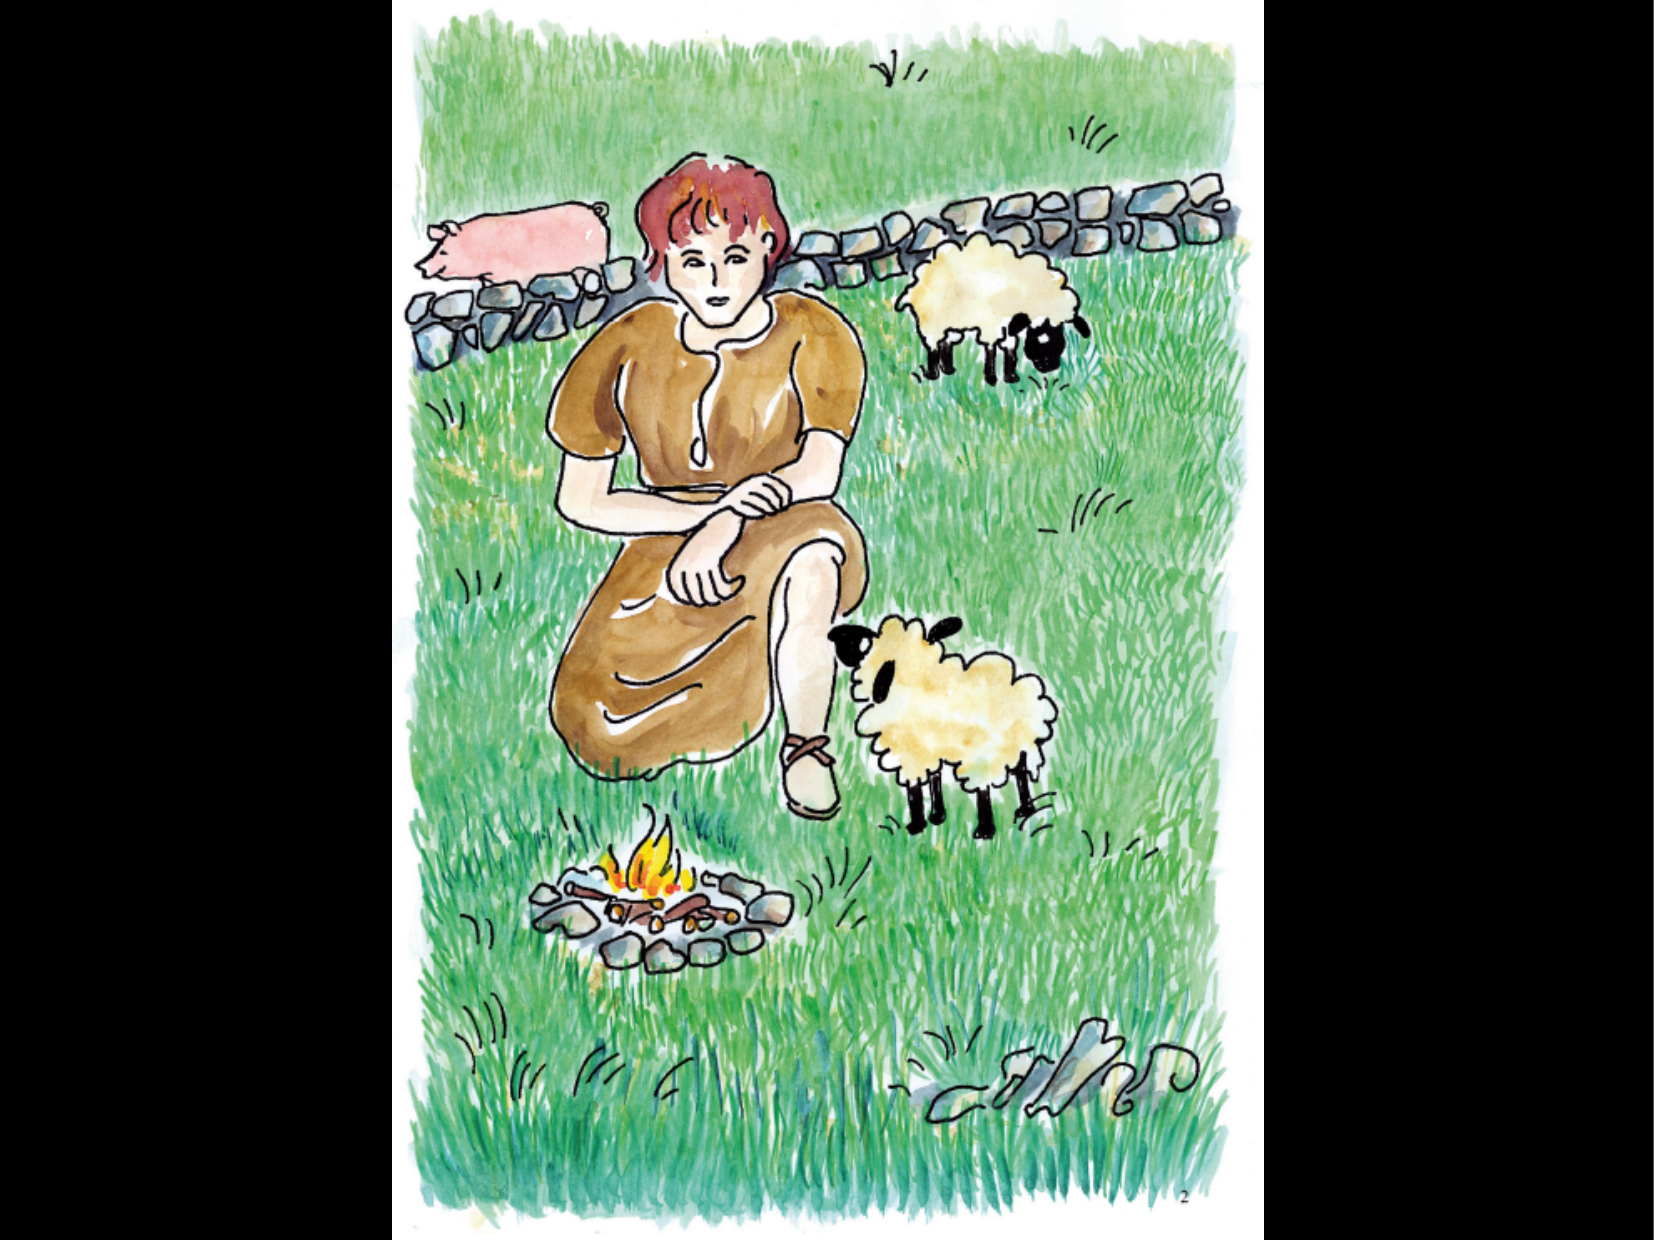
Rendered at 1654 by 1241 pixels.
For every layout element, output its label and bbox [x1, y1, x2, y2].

picture [392, 0, 1264, 1241]
